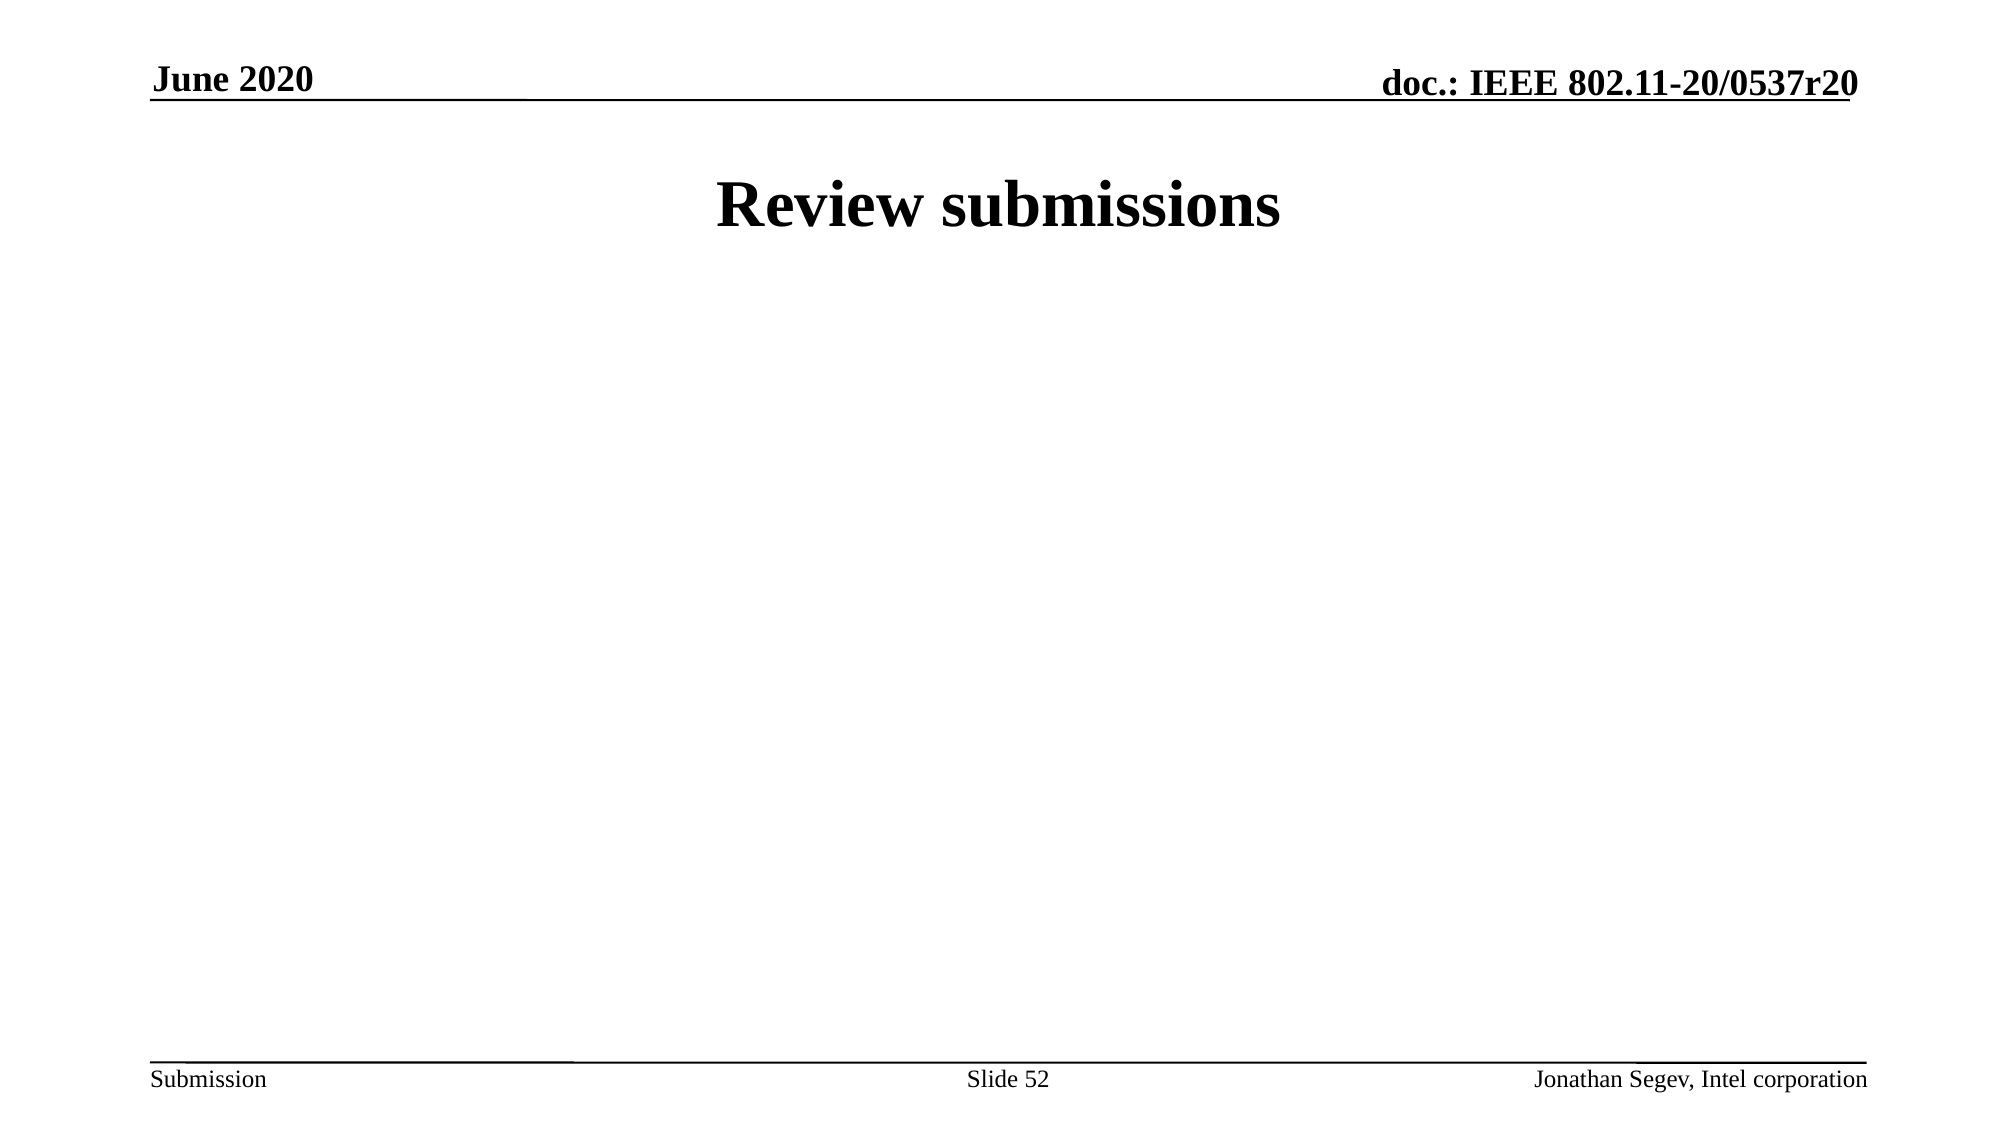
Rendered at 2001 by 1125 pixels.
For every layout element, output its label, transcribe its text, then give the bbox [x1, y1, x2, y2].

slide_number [152, 54, 563, 100]
slide_number Slide 52 [950, 1061, 1067, 1123]
footer Jonathan Segev, Intel corporation [1171, 1061, 1869, 1093]
title Review submissions [149, 112, 1850, 288]
